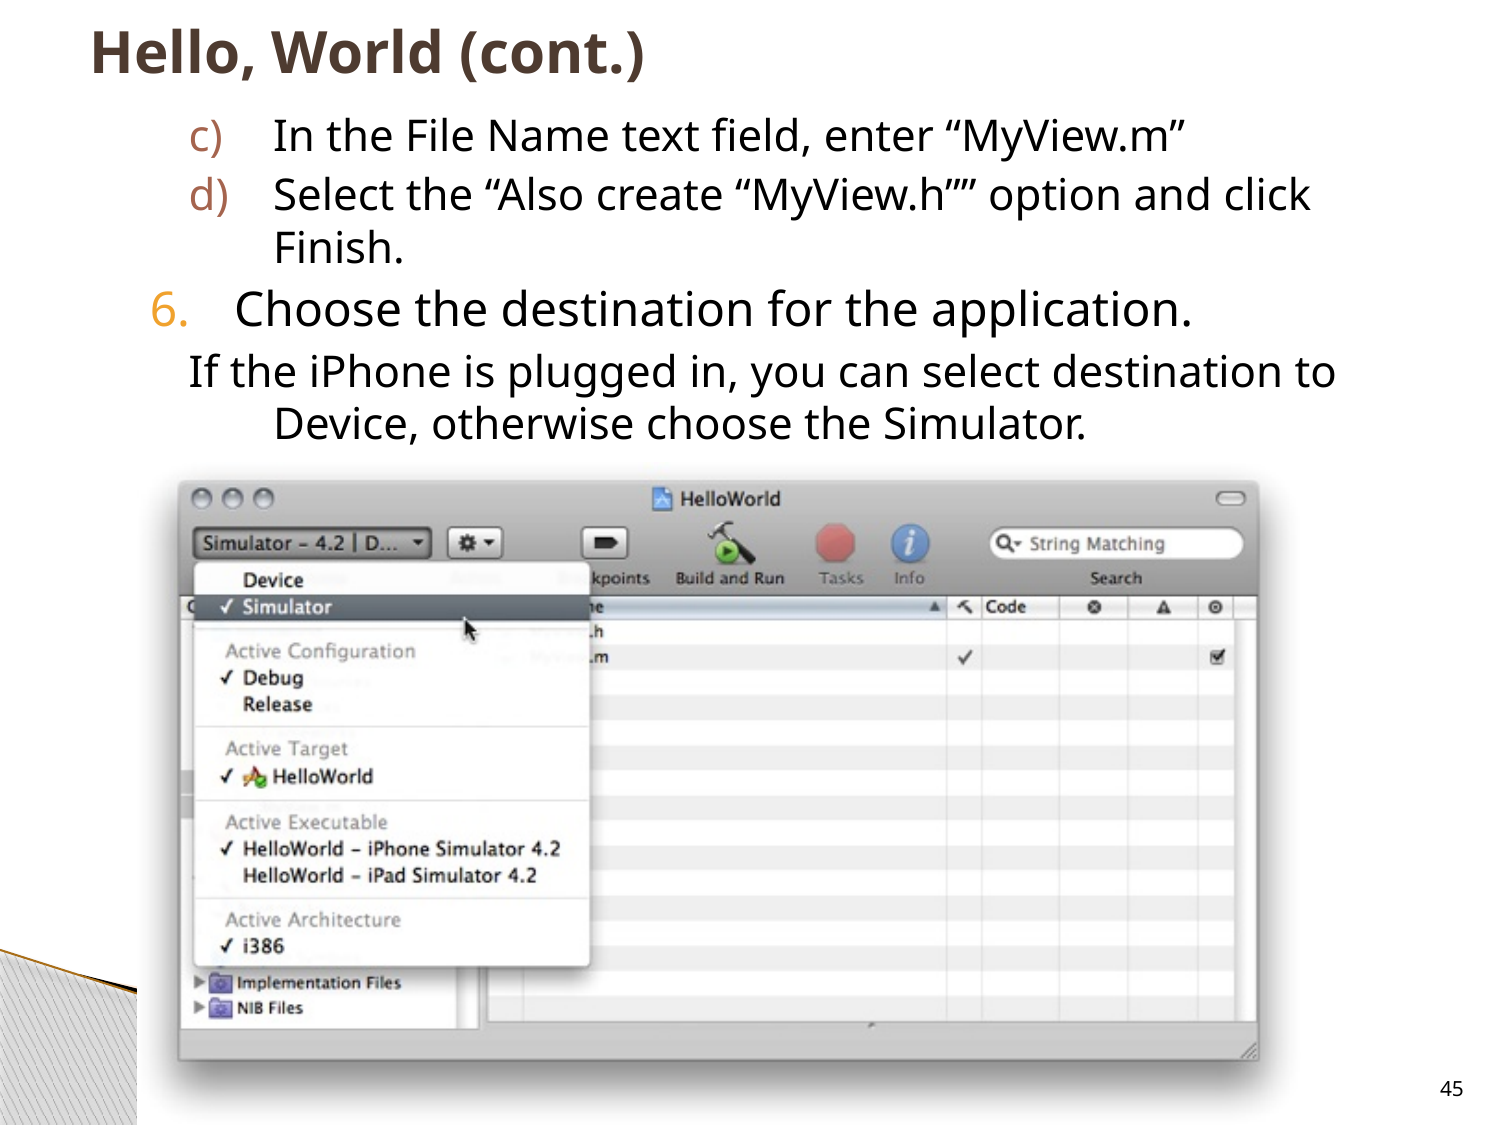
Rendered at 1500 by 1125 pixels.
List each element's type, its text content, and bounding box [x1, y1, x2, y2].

slide_number 45 [1418, 1051, 1479, 1112]
list In the File Name text field, enter “MyView.m” Select the “Also create “MyView.h”” option and click Finish. Choose the destination for the application. If the iPhone is plugged in, you can select destination to Device, otherwise choose the Simulator. [75, 99, 1425, 843]
picture [137, 462, 1301, 1125]
title Hello, World (cont.) [75, 12, 1425, 88]
